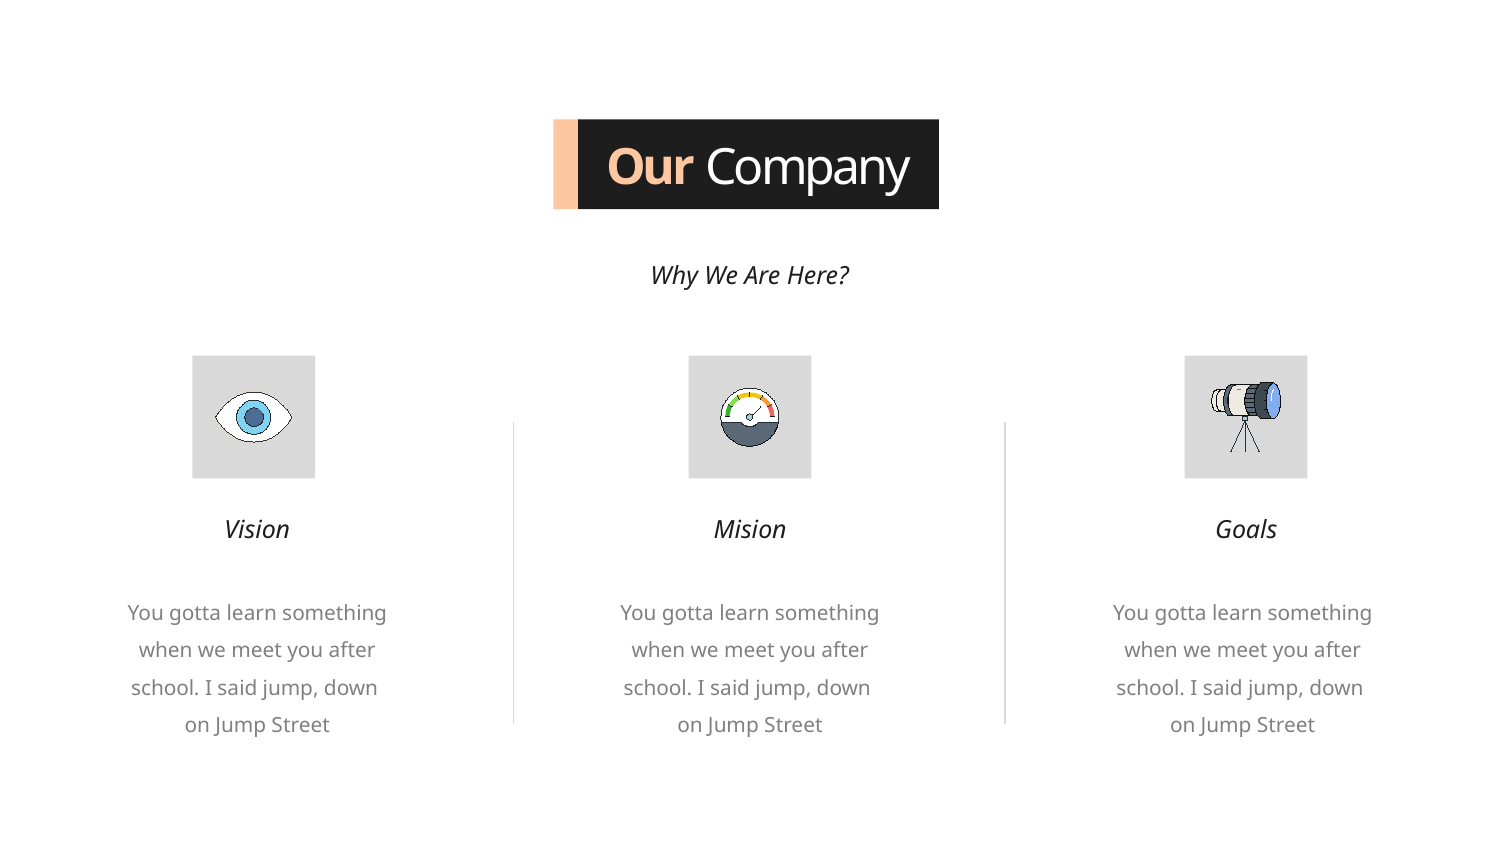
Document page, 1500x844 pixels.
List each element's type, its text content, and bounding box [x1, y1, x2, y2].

text_box Why We Are Here? [452, 251, 1048, 309]
text_box Our Company [580, 119, 939, 210]
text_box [720, 387, 780, 447]
text_box You gotta learn something when we meet you after school. I said jump, down on Jump Street [95, 579, 420, 745]
text_box Vision [96, 506, 418, 564]
text_box You gotta learn something when we meet you after school. I said jump, down on Jump Street [587, 579, 912, 745]
text_box Mision [589, 506, 911, 564]
text_box You gotta learn something when we meet you after school. I said jump, down on Jump Street [1080, 579, 1405, 745]
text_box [1211, 382, 1281, 452]
text_box [686, 354, 813, 481]
text_box [1183, 354, 1310, 481]
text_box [215, 391, 293, 443]
text_box Goals [1085, 506, 1407, 564]
text_box [190, 354, 317, 481]
text_box [551, 117, 580, 211]
